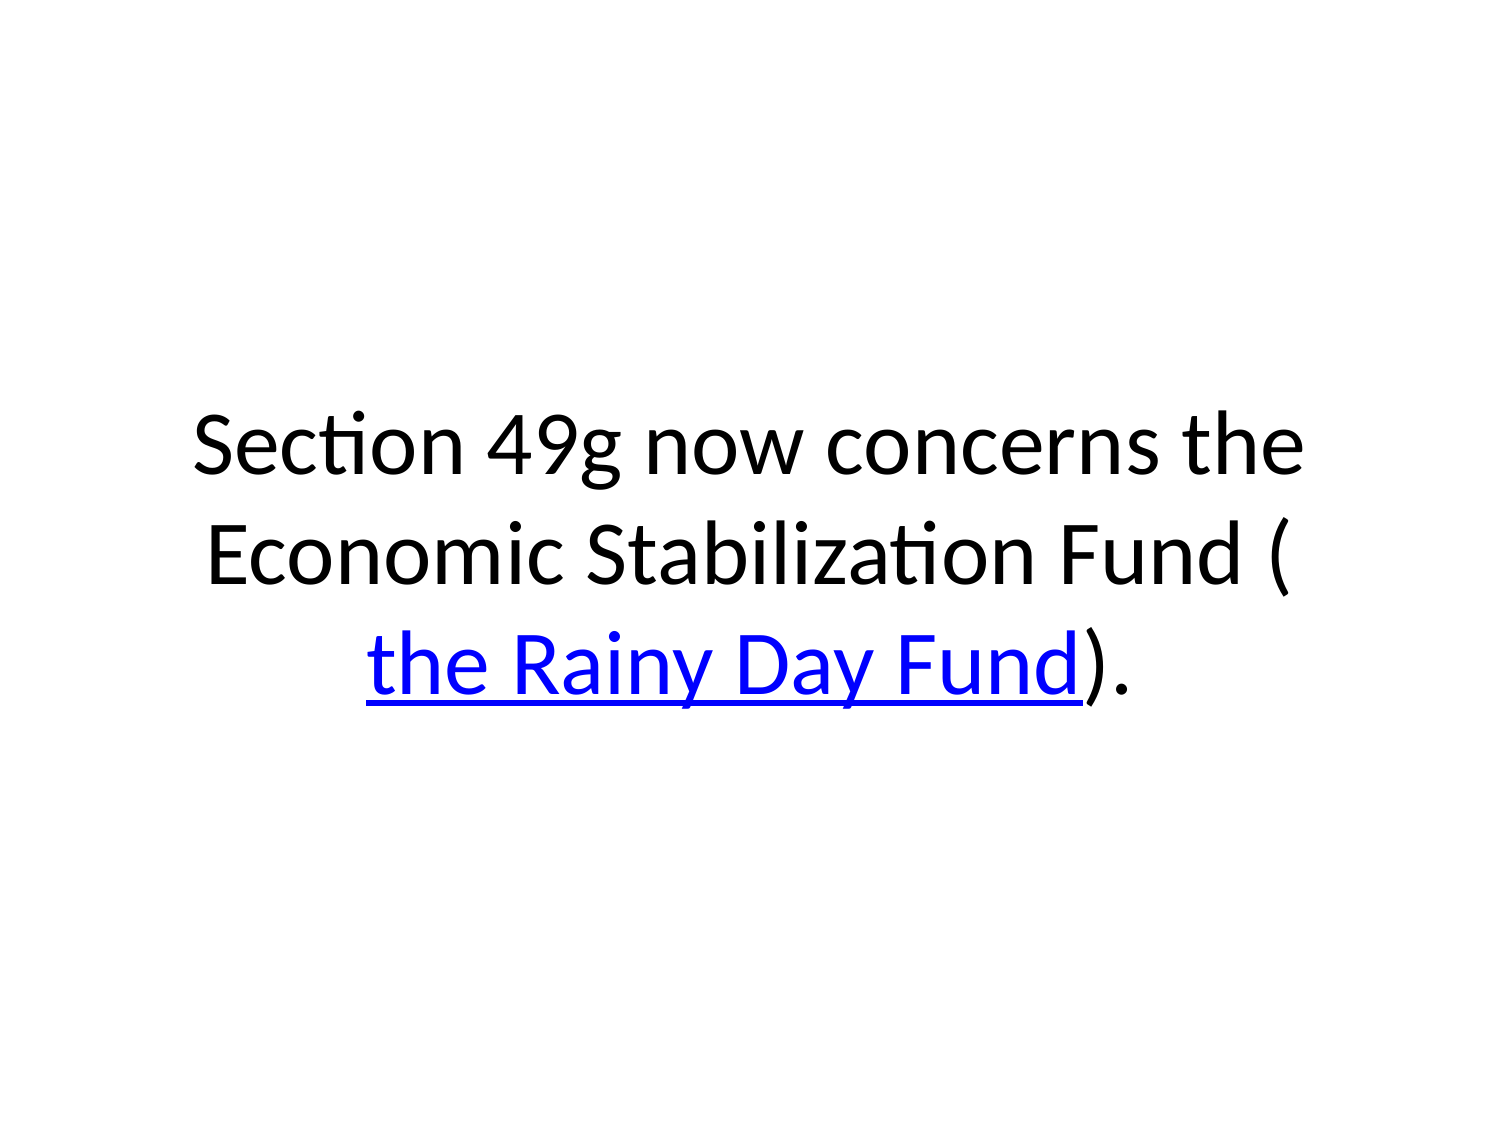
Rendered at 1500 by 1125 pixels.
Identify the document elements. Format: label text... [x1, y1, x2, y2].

title Section 49g now concerns the Economic Stabilization Fund (the Rainy Day Fund). [75, 45, 1425, 1050]
